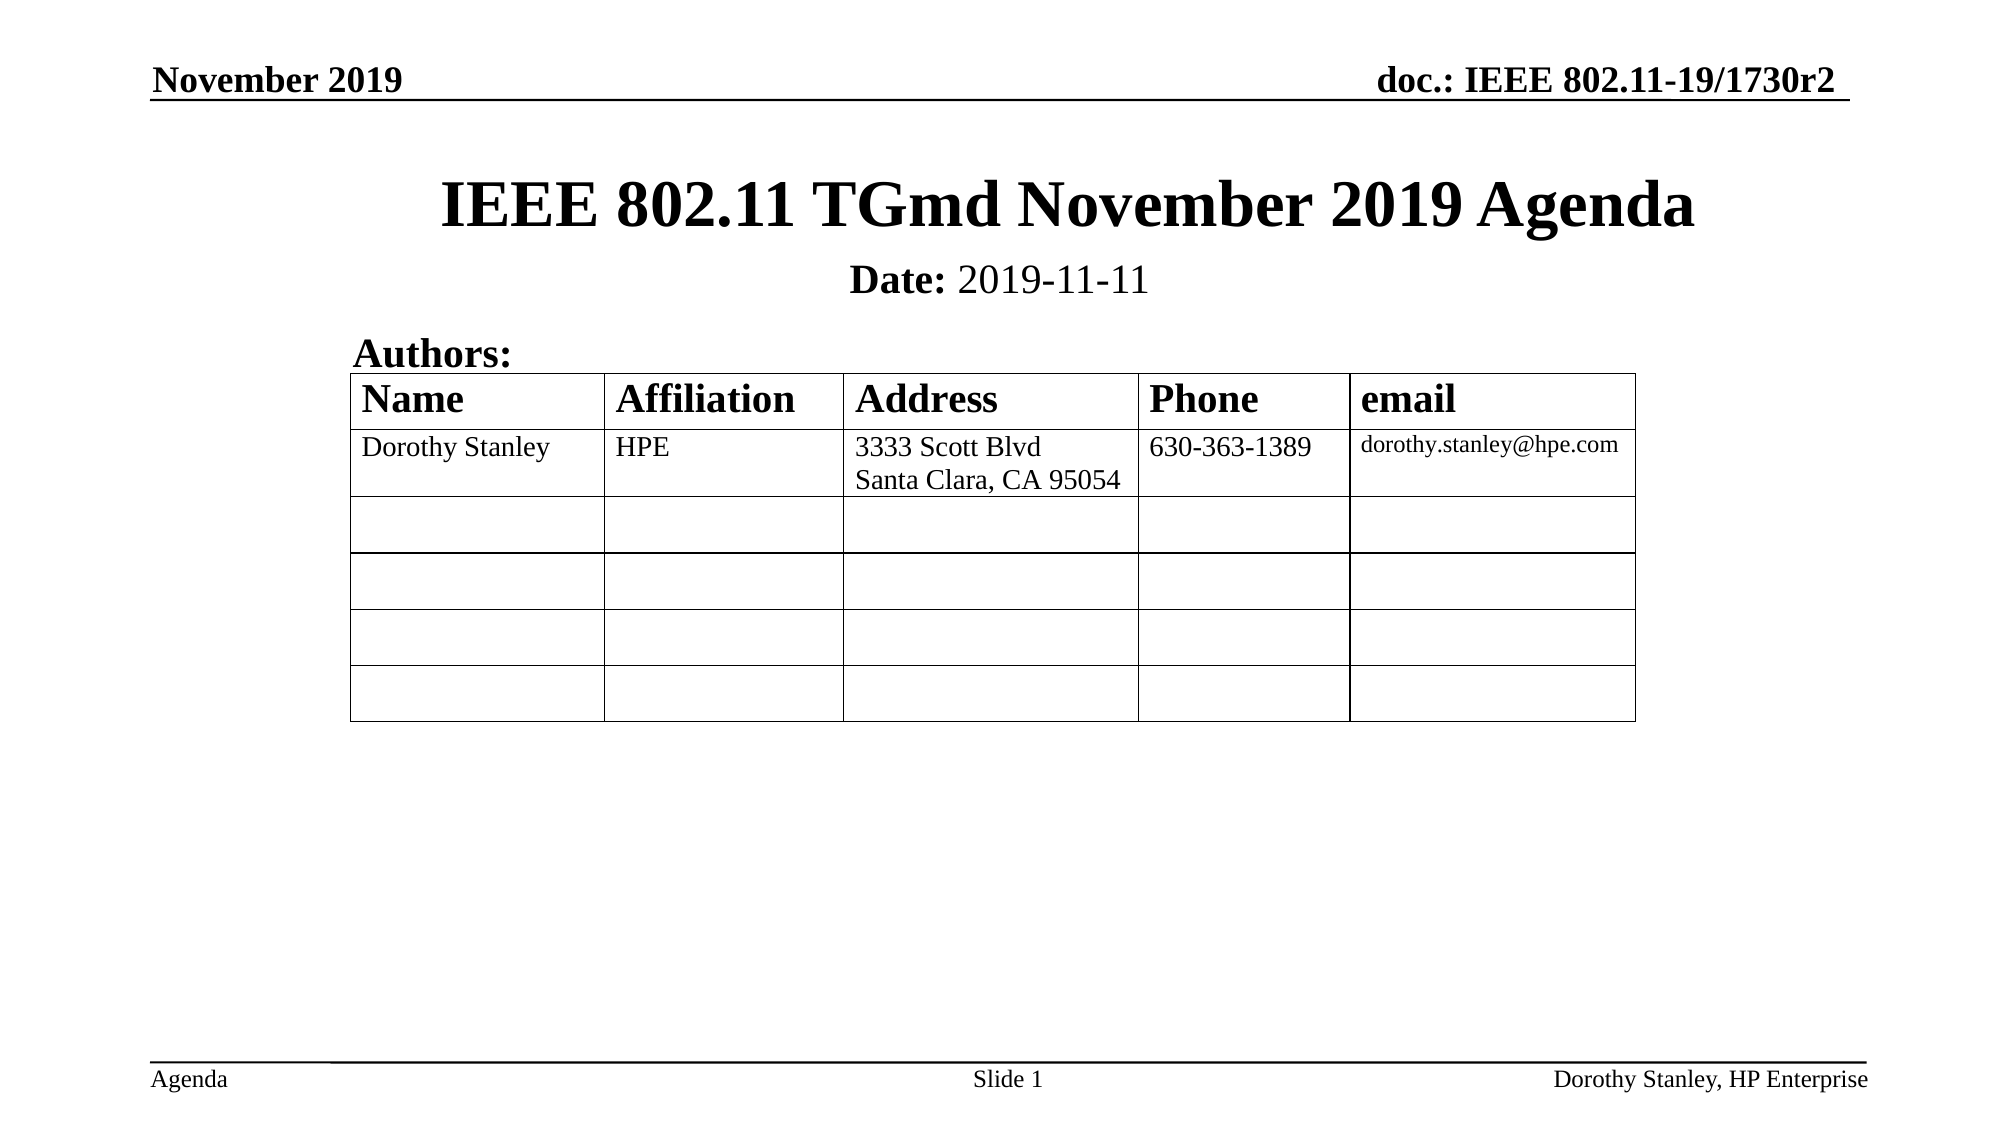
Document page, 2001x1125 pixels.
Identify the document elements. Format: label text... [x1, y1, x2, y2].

list Date: 2019-11-11 [362, 249, 1638, 313]
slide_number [152, 54, 567, 100]
footer Dorothy Stanley, HP Enterprise [1549, 1062, 1869, 1093]
slide_number Slide 1 [972, 1062, 1044, 1093]
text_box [335, 372, 1665, 784]
text_box Authors: [337, 318, 575, 371]
title IEEE 802.11 TGmd November 2019 Agenda [362, 112, 1775, 288]
